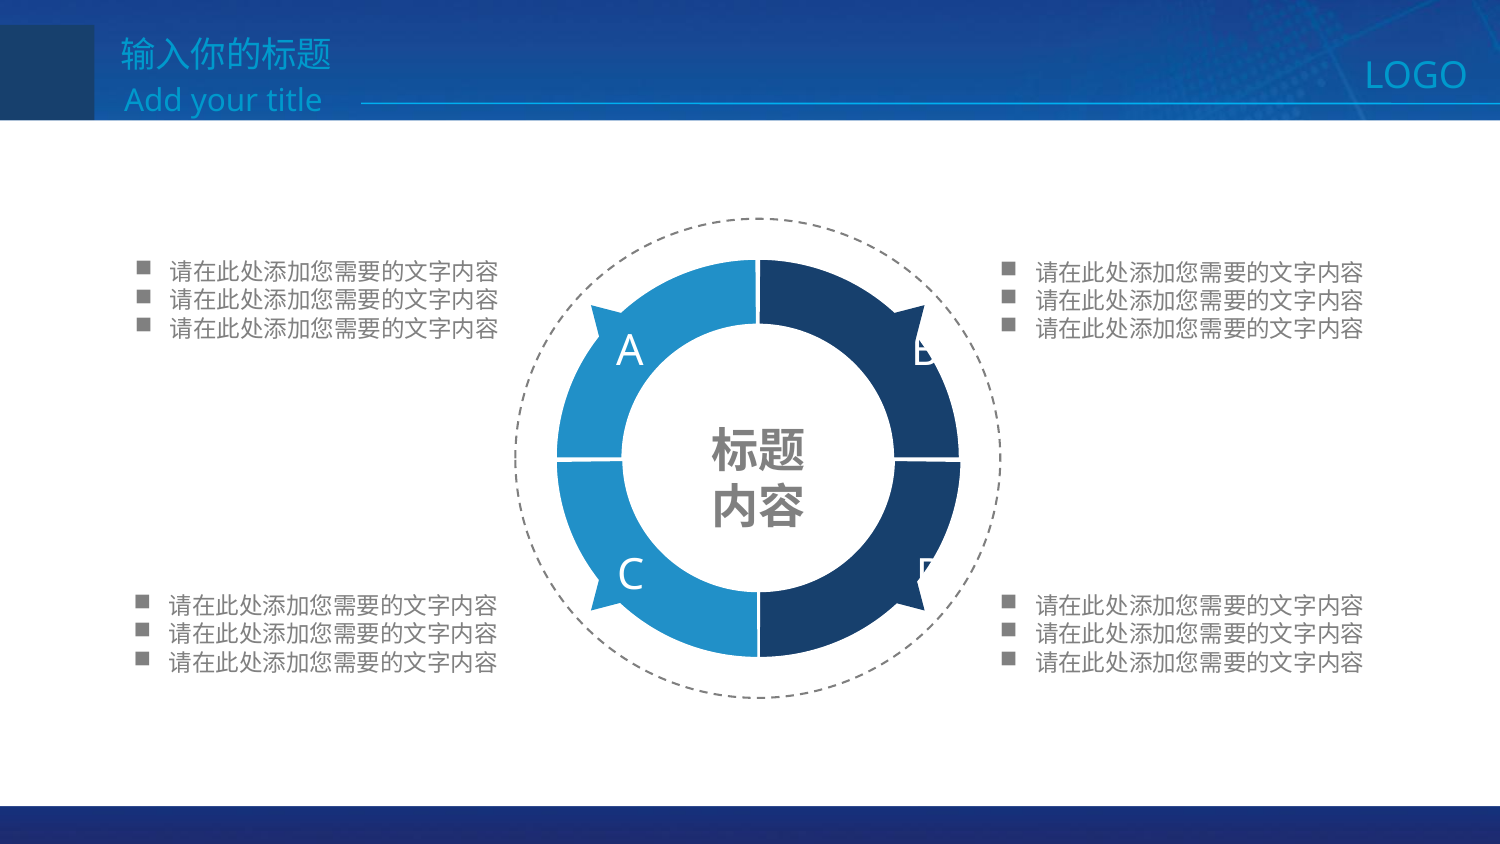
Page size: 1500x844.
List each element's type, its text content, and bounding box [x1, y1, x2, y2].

text_box [515, 218, 1001, 698]
text_box 请在此处添加您需要的文字内容 请在此处添加您需要的文字内容 请在此处添加您需要的文字内容 [916, 252, 1376, 348]
text_box 标题 内容 [637, 414, 879, 539]
text_box 请在此处添加您需要的文字内容 请在此处添加您需要的文字内容 请在此处添加您需要的文字内容 [51, 251, 510, 348]
picture [0, 0, 1500, 120]
text_box 请在此处添加您需要的文字内容 请在此处添加您需要的文字内容 请在此处添加您需要的文字内容 [916, 585, 1376, 682]
text_box 请在此处添加您需要的文字内容 请在此处添加您需要的文字内容 请在此处添加您需要的文字内容 [49, 585, 509, 682]
picture [0, 807, 1500, 844]
